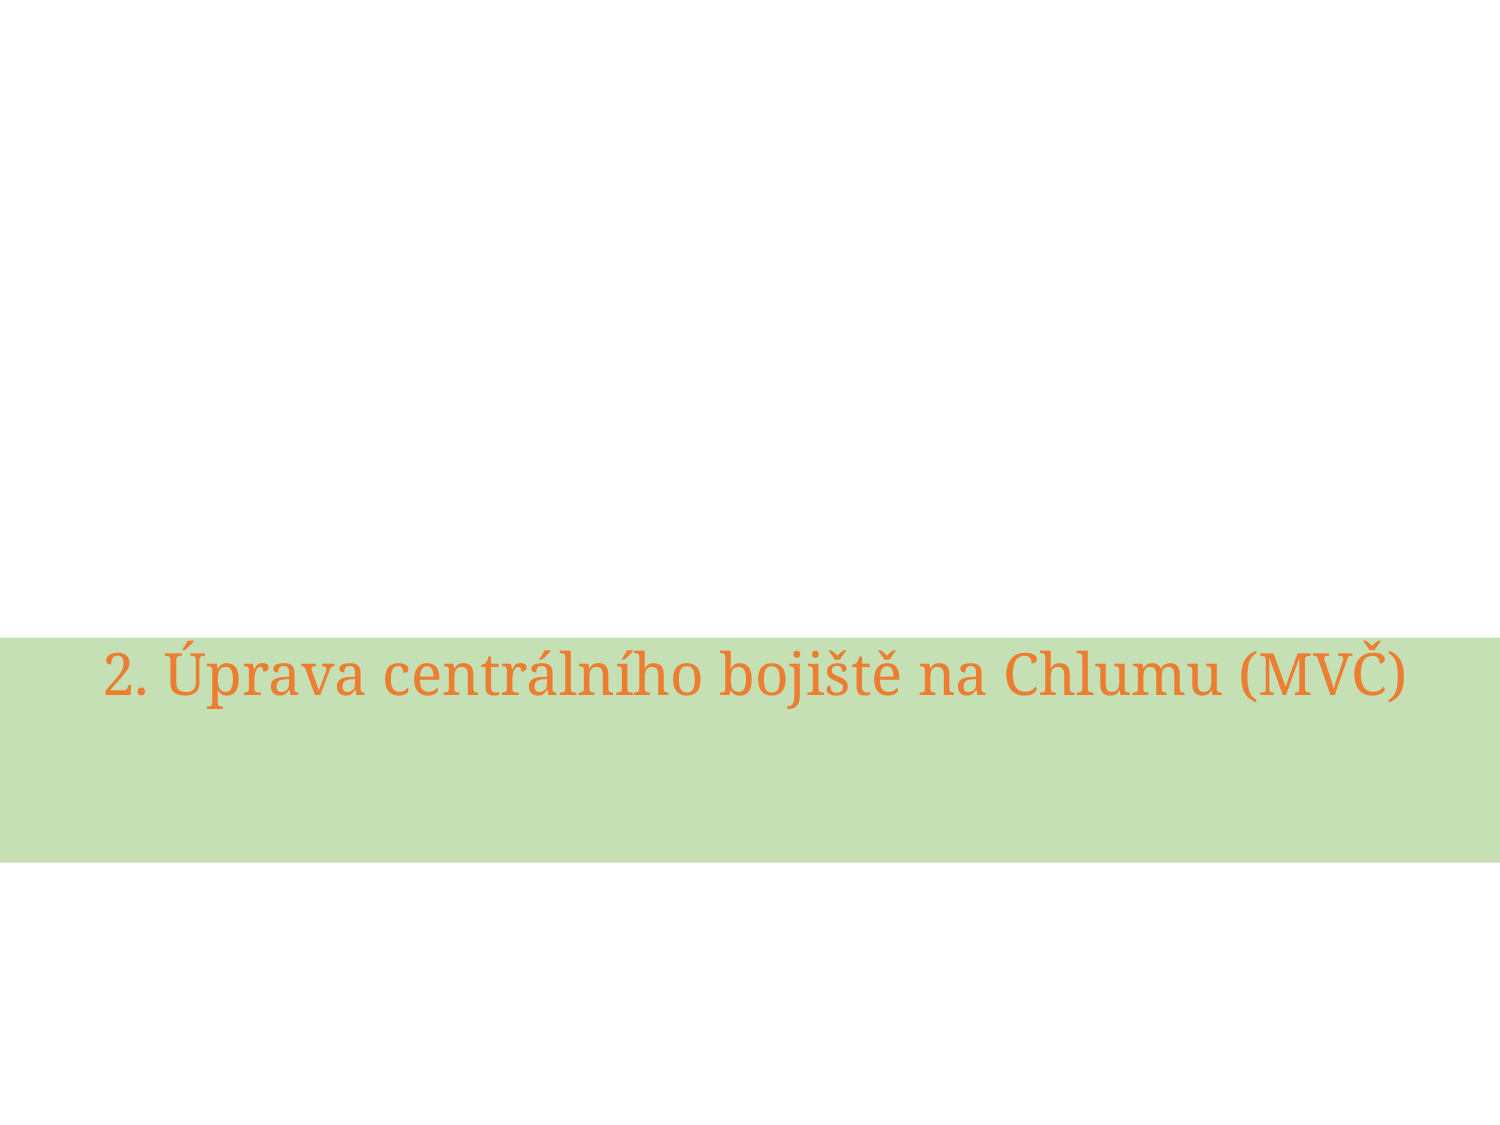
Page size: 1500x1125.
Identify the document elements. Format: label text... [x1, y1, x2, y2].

text_box [0, 637, 1500, 864]
text_box 2. Úprava centrálního bojiště na Chlumu (MVČ) [87, 637, 1476, 836]
